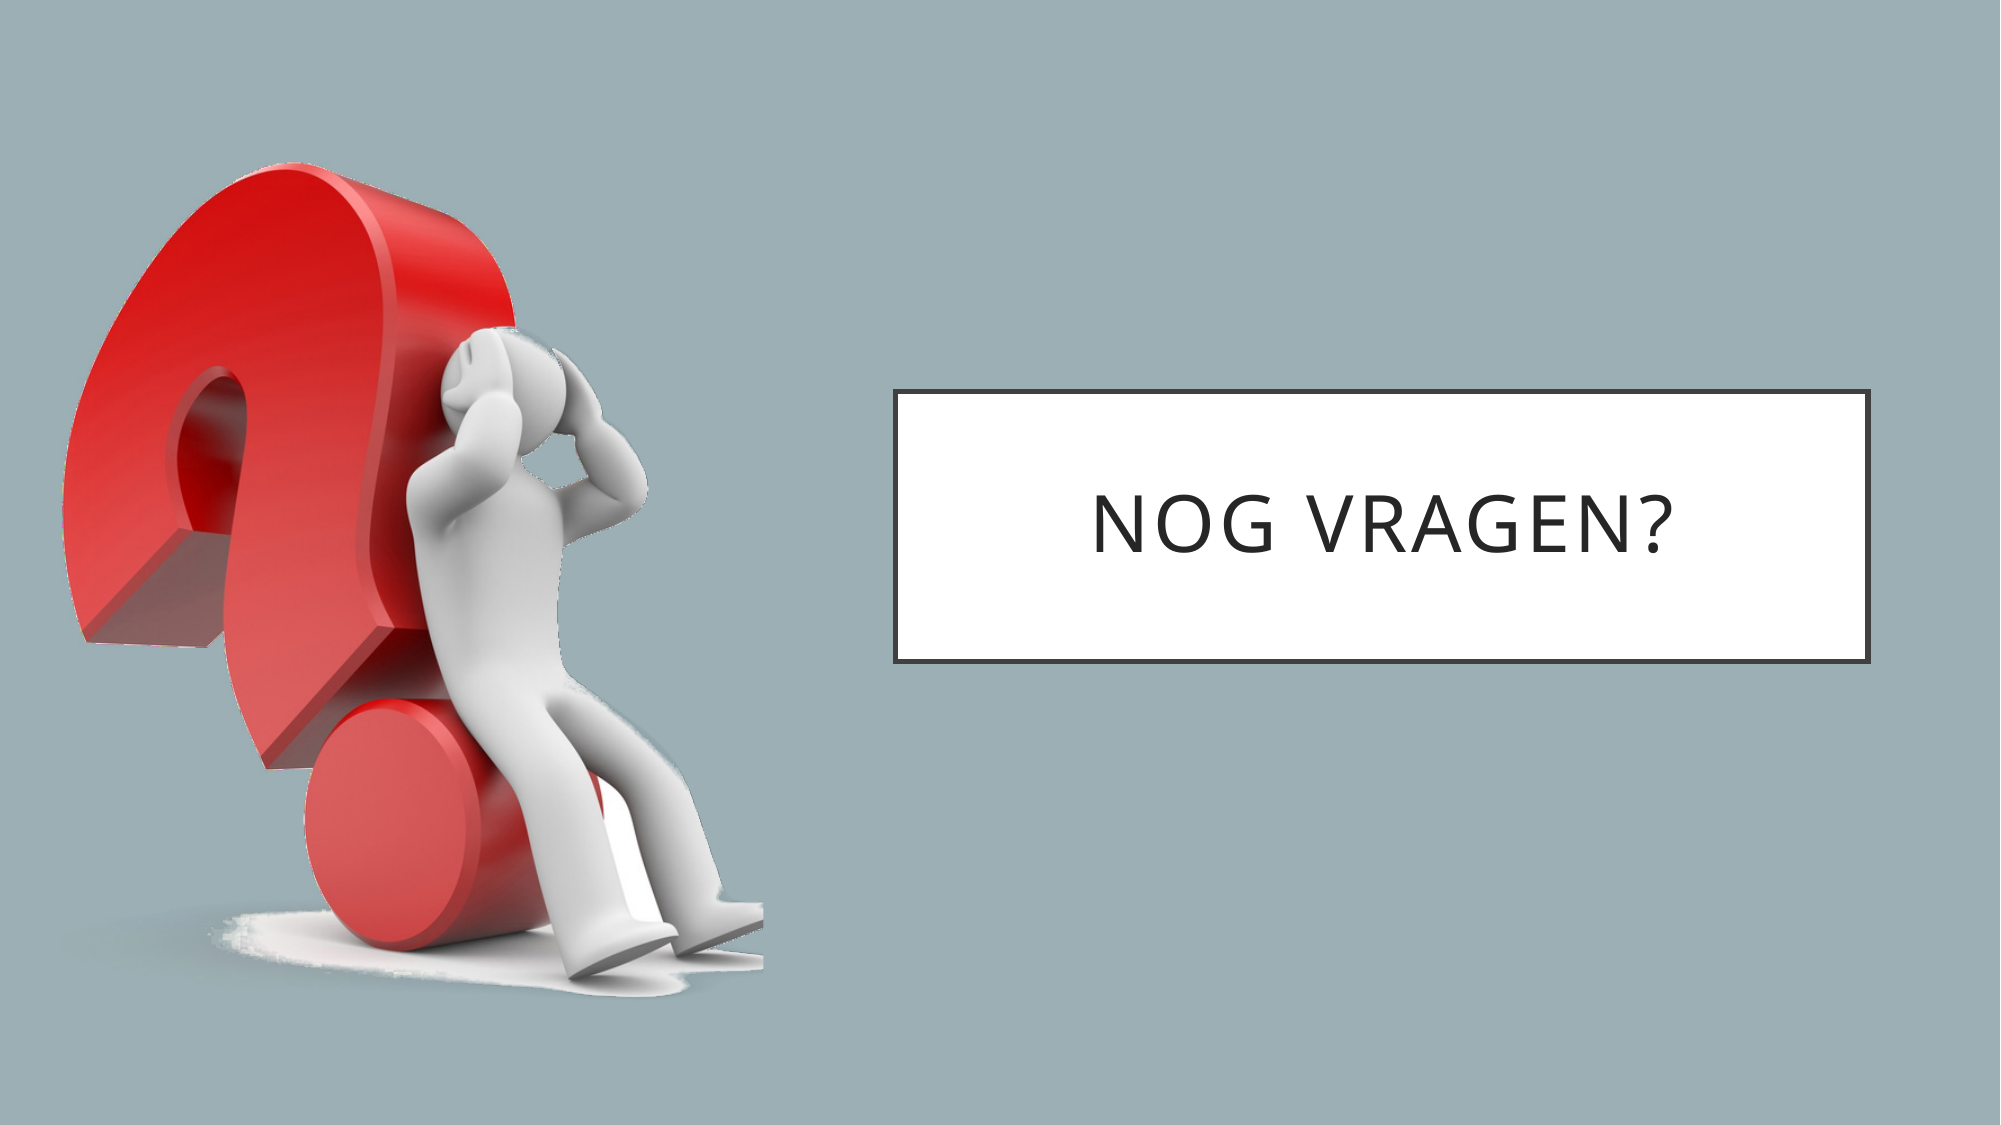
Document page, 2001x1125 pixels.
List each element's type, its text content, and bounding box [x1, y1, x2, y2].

title Nog vragen? [893, 389, 1871, 664]
picture [0, 0, 764, 1125]
